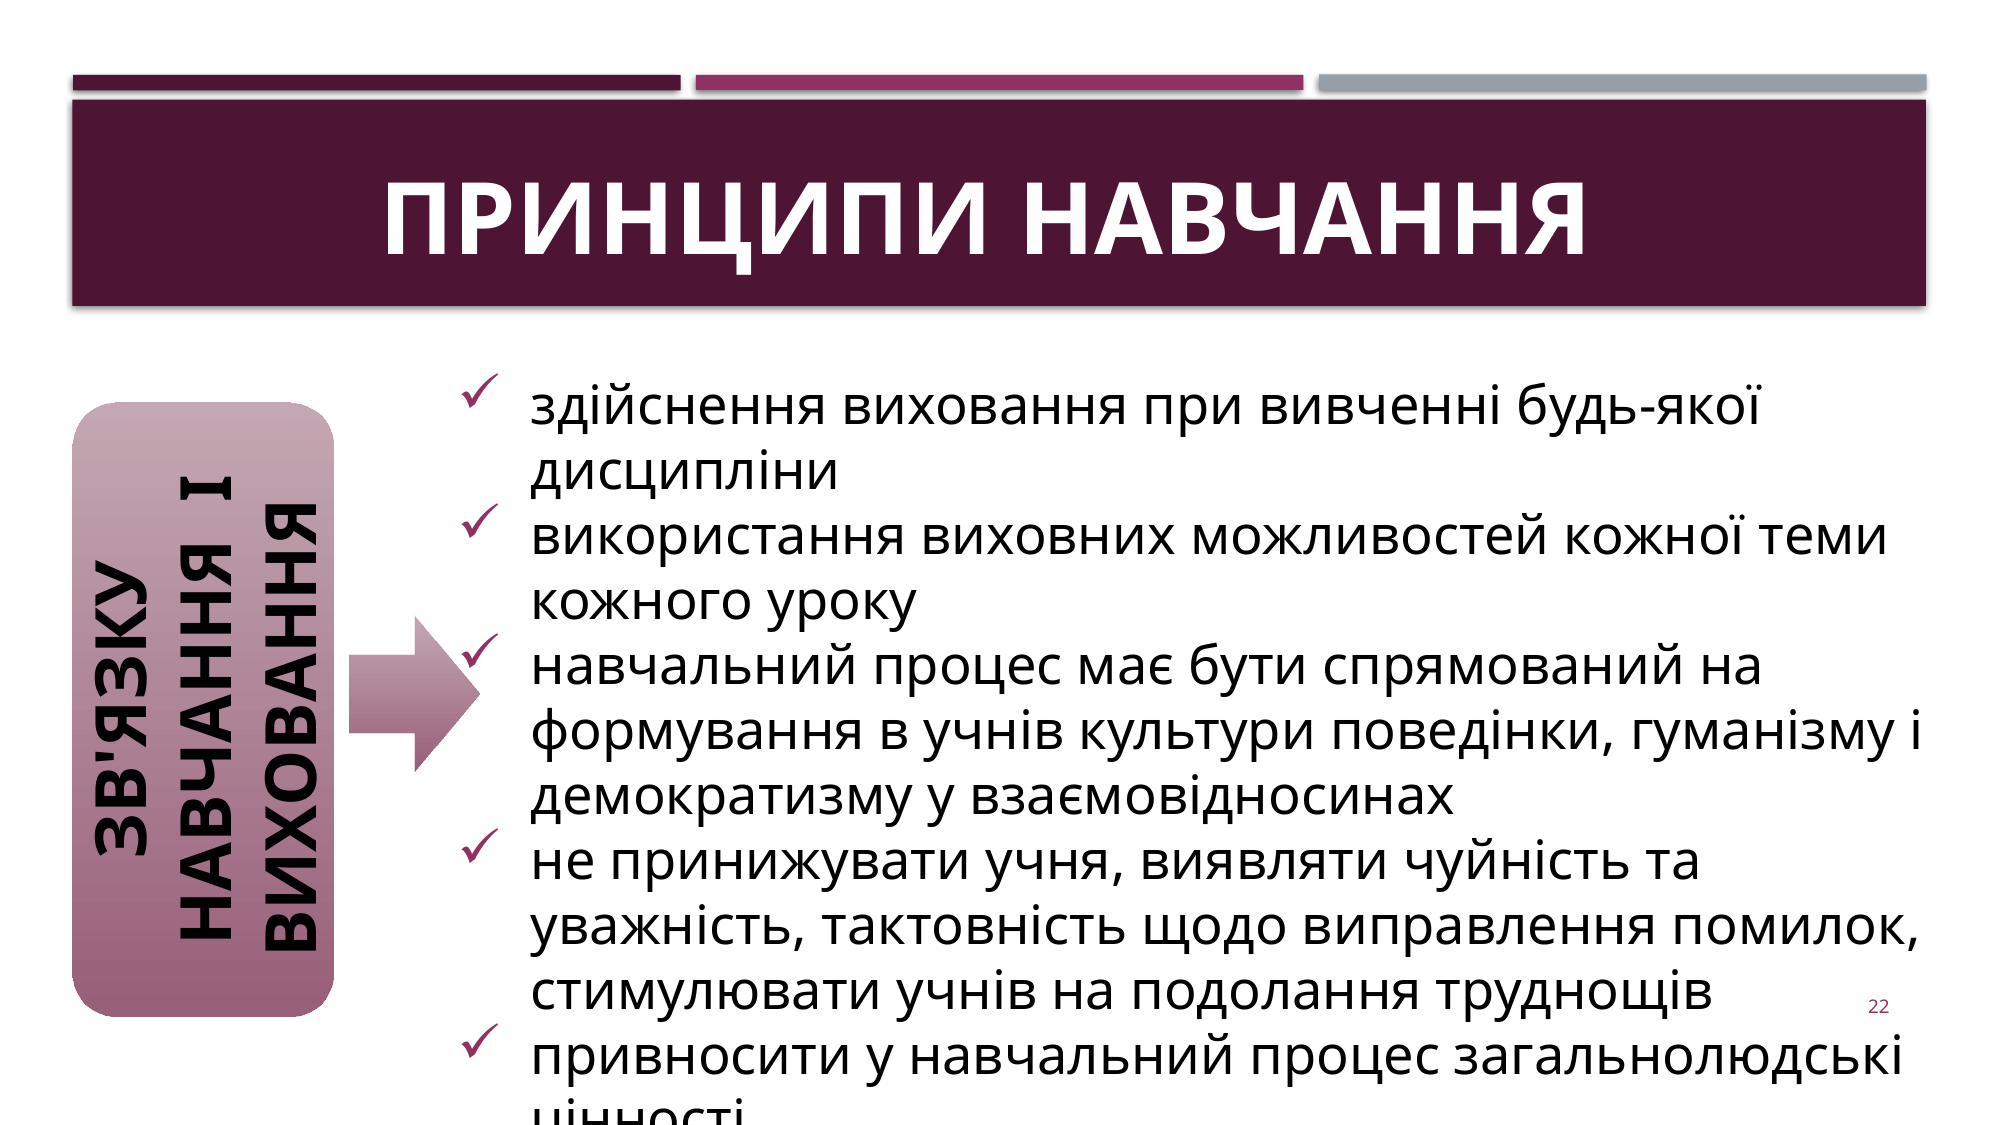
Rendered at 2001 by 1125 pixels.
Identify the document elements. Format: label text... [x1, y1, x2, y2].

text_box [348, 614, 442, 773]
slide_number 22 [1732, 977, 1905, 1037]
text_box здійснення виховання при вивченні будь-якої дисципліни використання виховних можливостей кожної теми кожного уроку навчальний процес має бути спрямований на формування в учнів культури поведінки, гуманізму і демократизму у взаємовідносинах не принижувати учня, виявляти чуйність та уважність, тактовність щодо виправлення помилок, стимулювати учнів на подолання труднощів привносити у навчальний процес загальнолюдські цінності [442, 362, 2000, 1125]
text_box ЗВ'ЯЗКУ НАВЧАННЯ І ВИХОВАННЯ [71, 401, 335, 1019]
title Принципи навчання [94, 119, 1904, 282]
